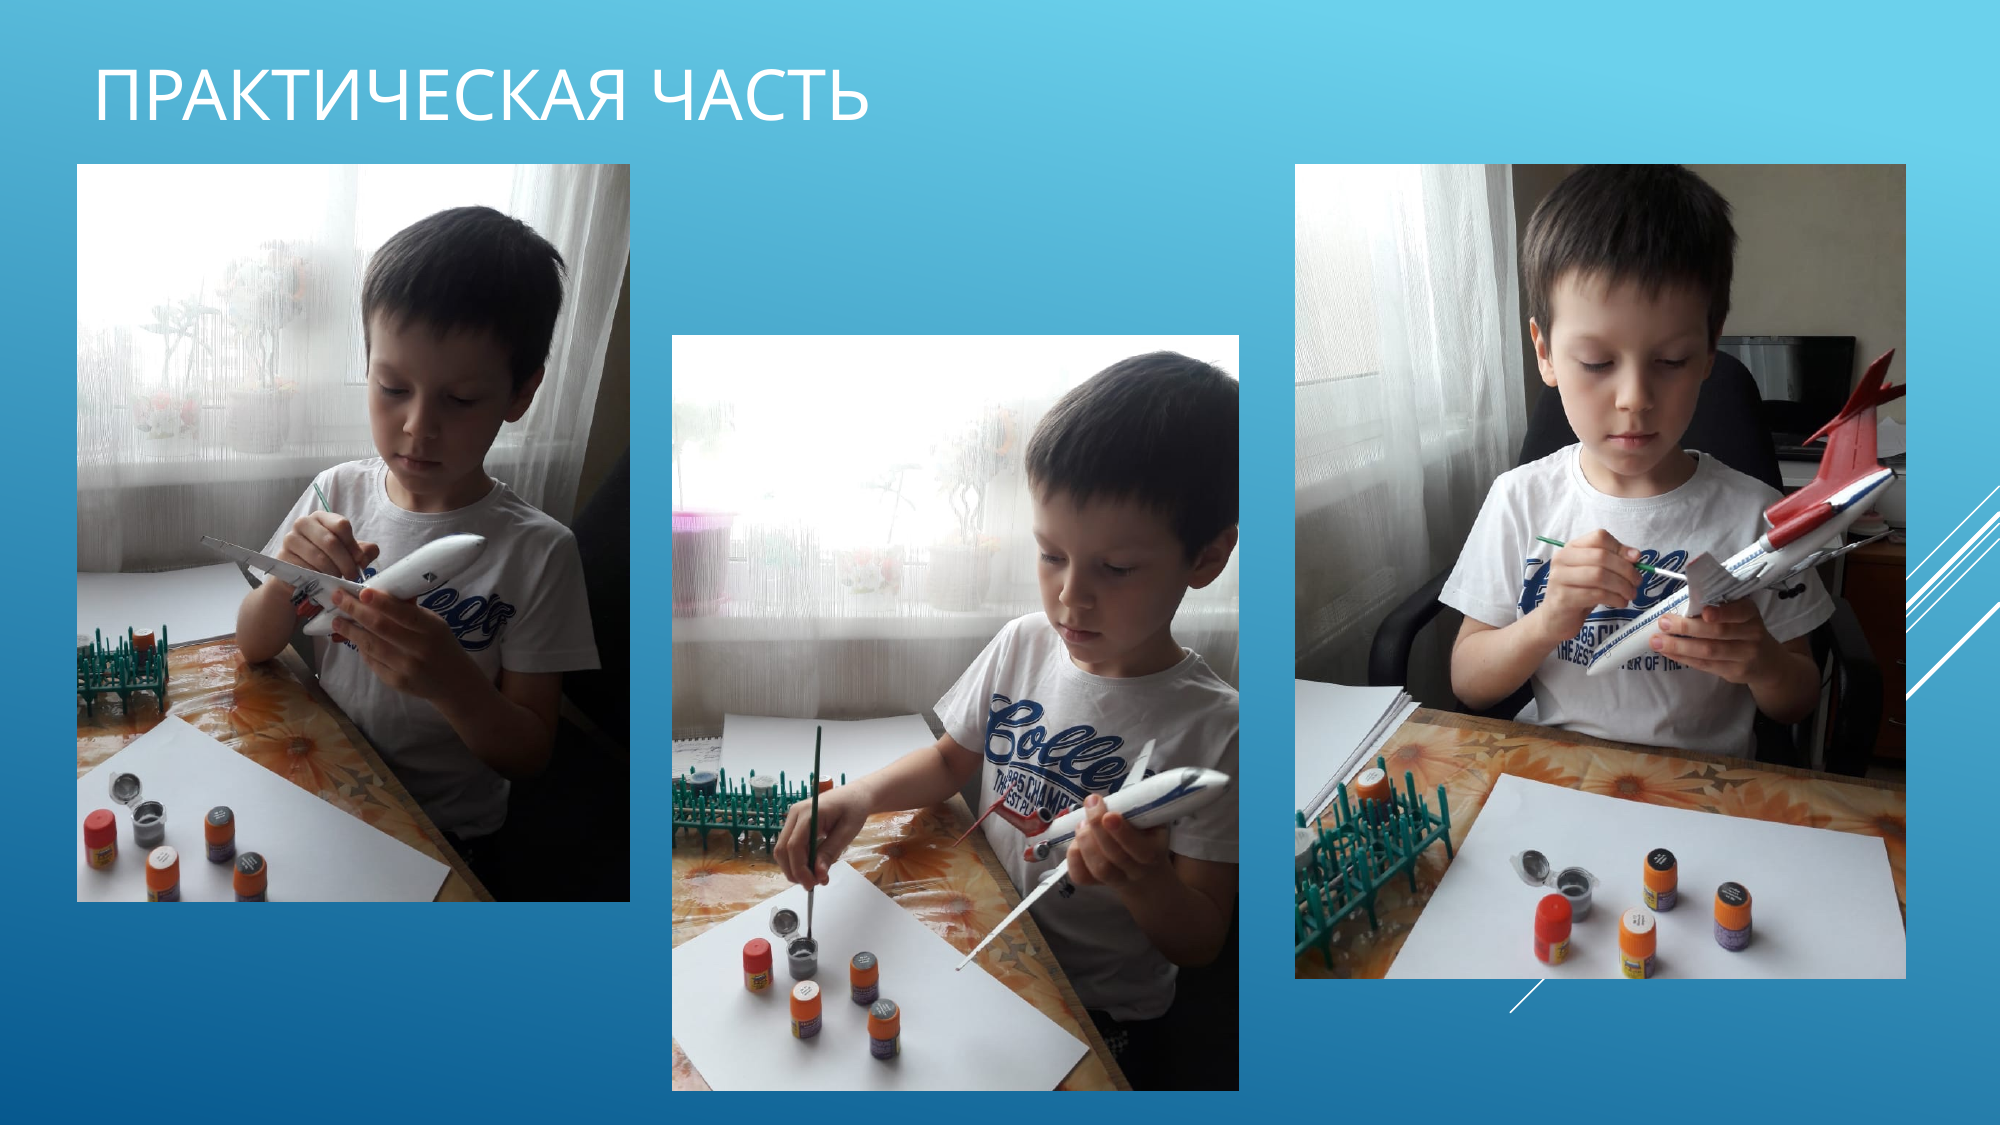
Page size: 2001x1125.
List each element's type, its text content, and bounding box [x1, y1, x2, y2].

picture [76, 164, 631, 902]
picture [1294, 164, 1907, 980]
picture [672, 335, 1239, 1091]
title Практическая часть [77, 41, 1478, 142]
